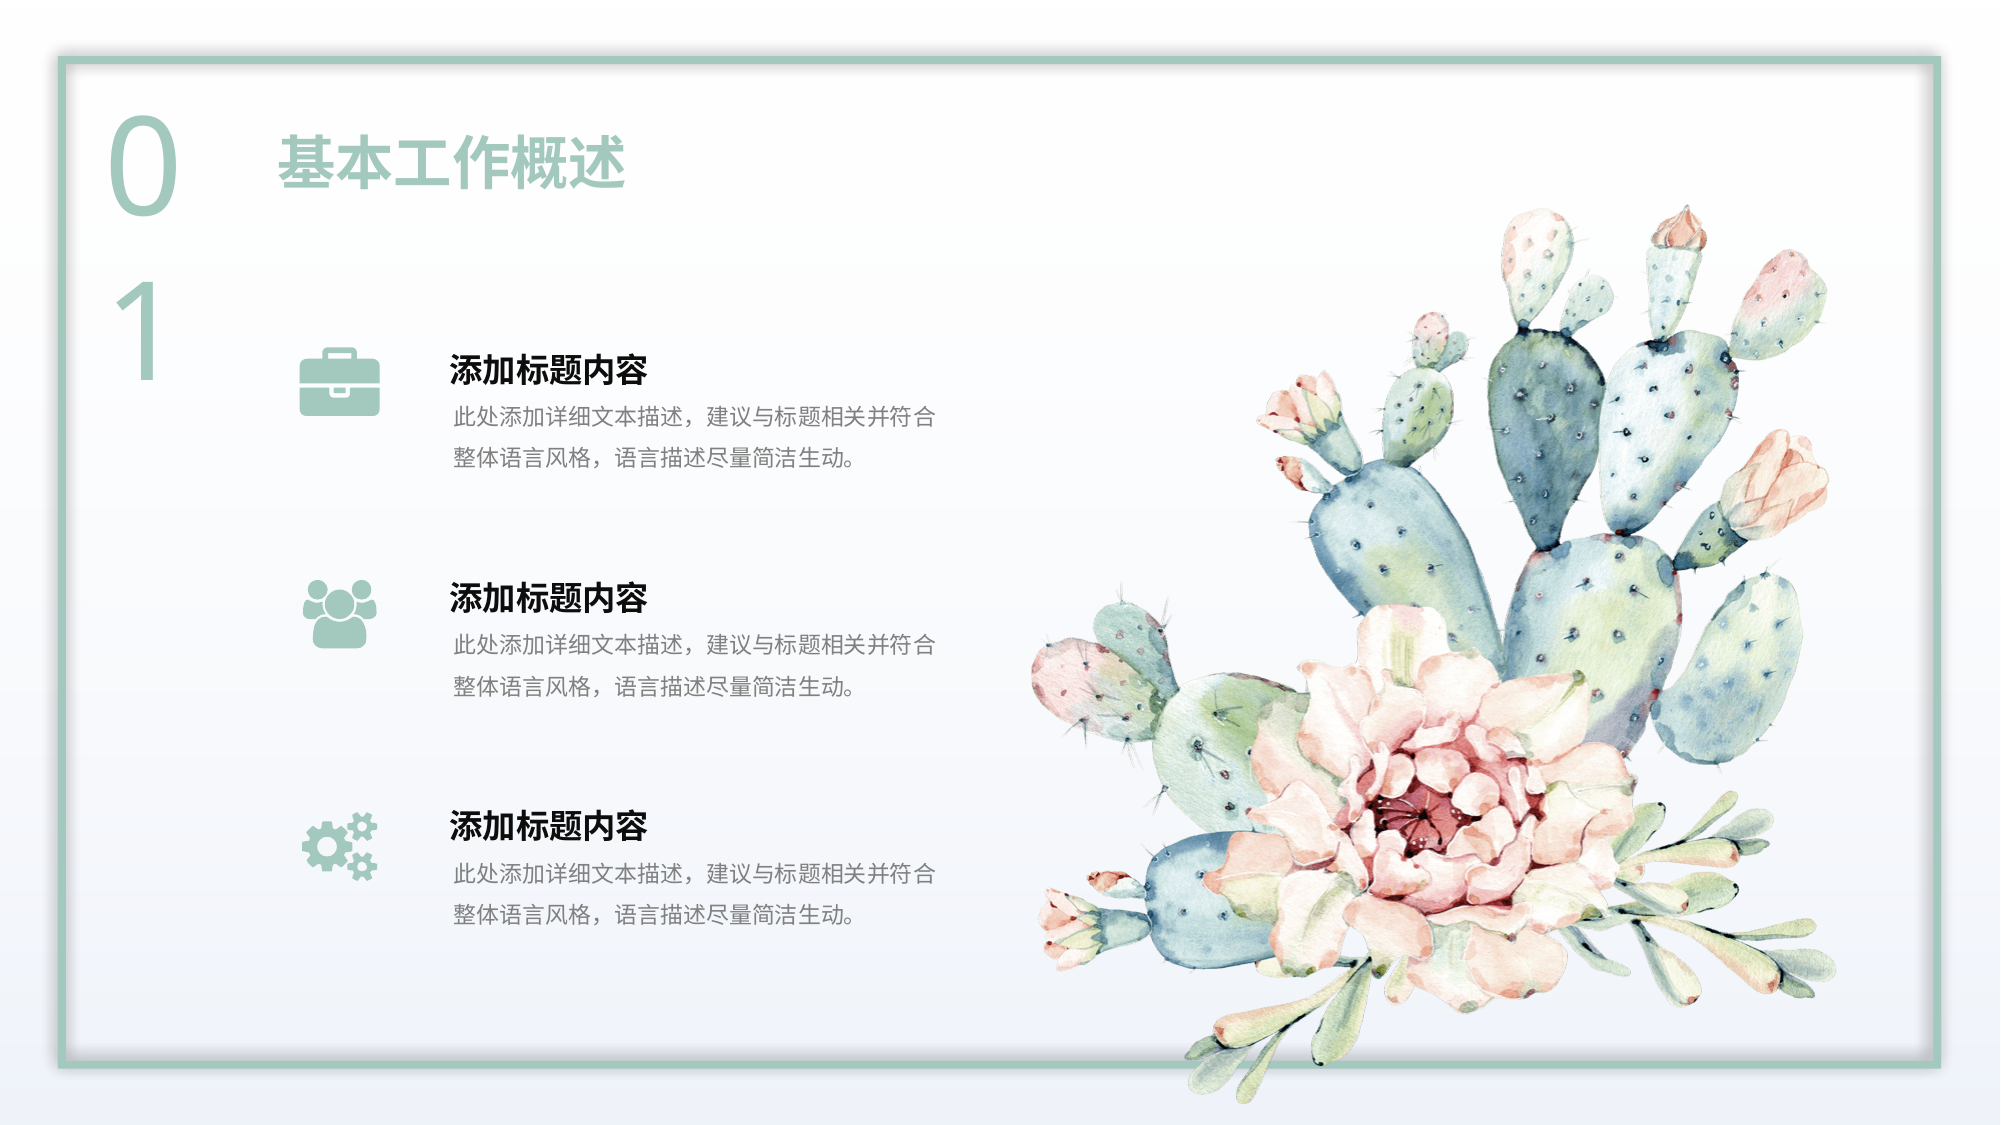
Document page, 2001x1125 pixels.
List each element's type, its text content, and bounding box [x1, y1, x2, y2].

text_box 基本工作概述 [262, 118, 652, 204]
text_box 添加标题内容 [442, 321, 724, 397]
text_box 此处添加详细文本描述，建议与标题相关并符合整体语言风格，语言描述尽量简洁生动。 [445, 609, 946, 708]
text_box 添加标题内容 [442, 777, 724, 853]
text_box 添加标题内容 [442, 549, 724, 625]
picture [1031, 204, 1853, 1110]
text_box 01 [89, 70, 257, 415]
text_box [301, 811, 379, 883]
text_box [301, 578, 378, 650]
text_box [298, 346, 381, 385]
text_box 此处添加详细文本描述，建议与标题相关并符合整体语言风格，语言描述尽量简洁生动。 [445, 838, 946, 936]
text_box [298, 386, 381, 418]
text_box 此处添加详细文本描述，建议与标题相关并符合整体语言风格，语言描述尽量简洁生动。 [445, 381, 946, 479]
